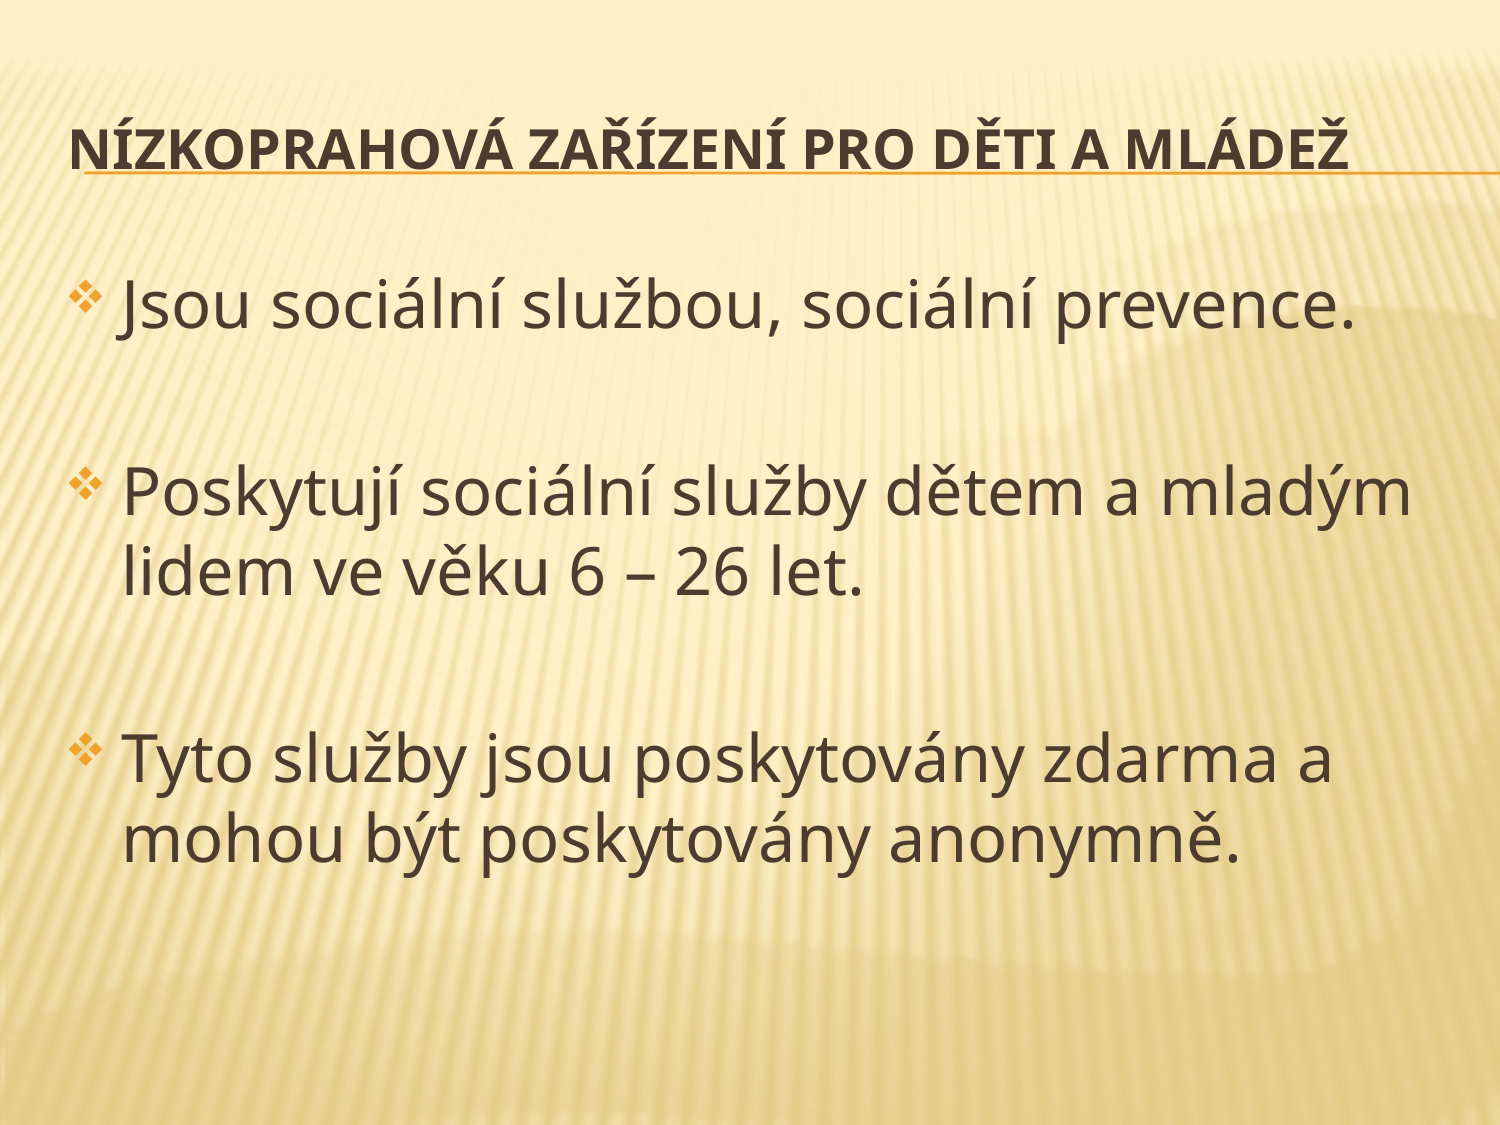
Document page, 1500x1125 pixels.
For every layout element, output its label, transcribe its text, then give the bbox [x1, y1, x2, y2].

title Nízkoprahová zařízení pro děti a mládež [53, 78, 1479, 216]
list Jsou sociální službou, sociální prevence. Poskytují sociální služby dětem a mladým lidem ve věku 6 – 26 let. Tyto služby jsou poskytovány zdarma a mohou být poskytovány anonymně. [50, 254, 1475, 998]
